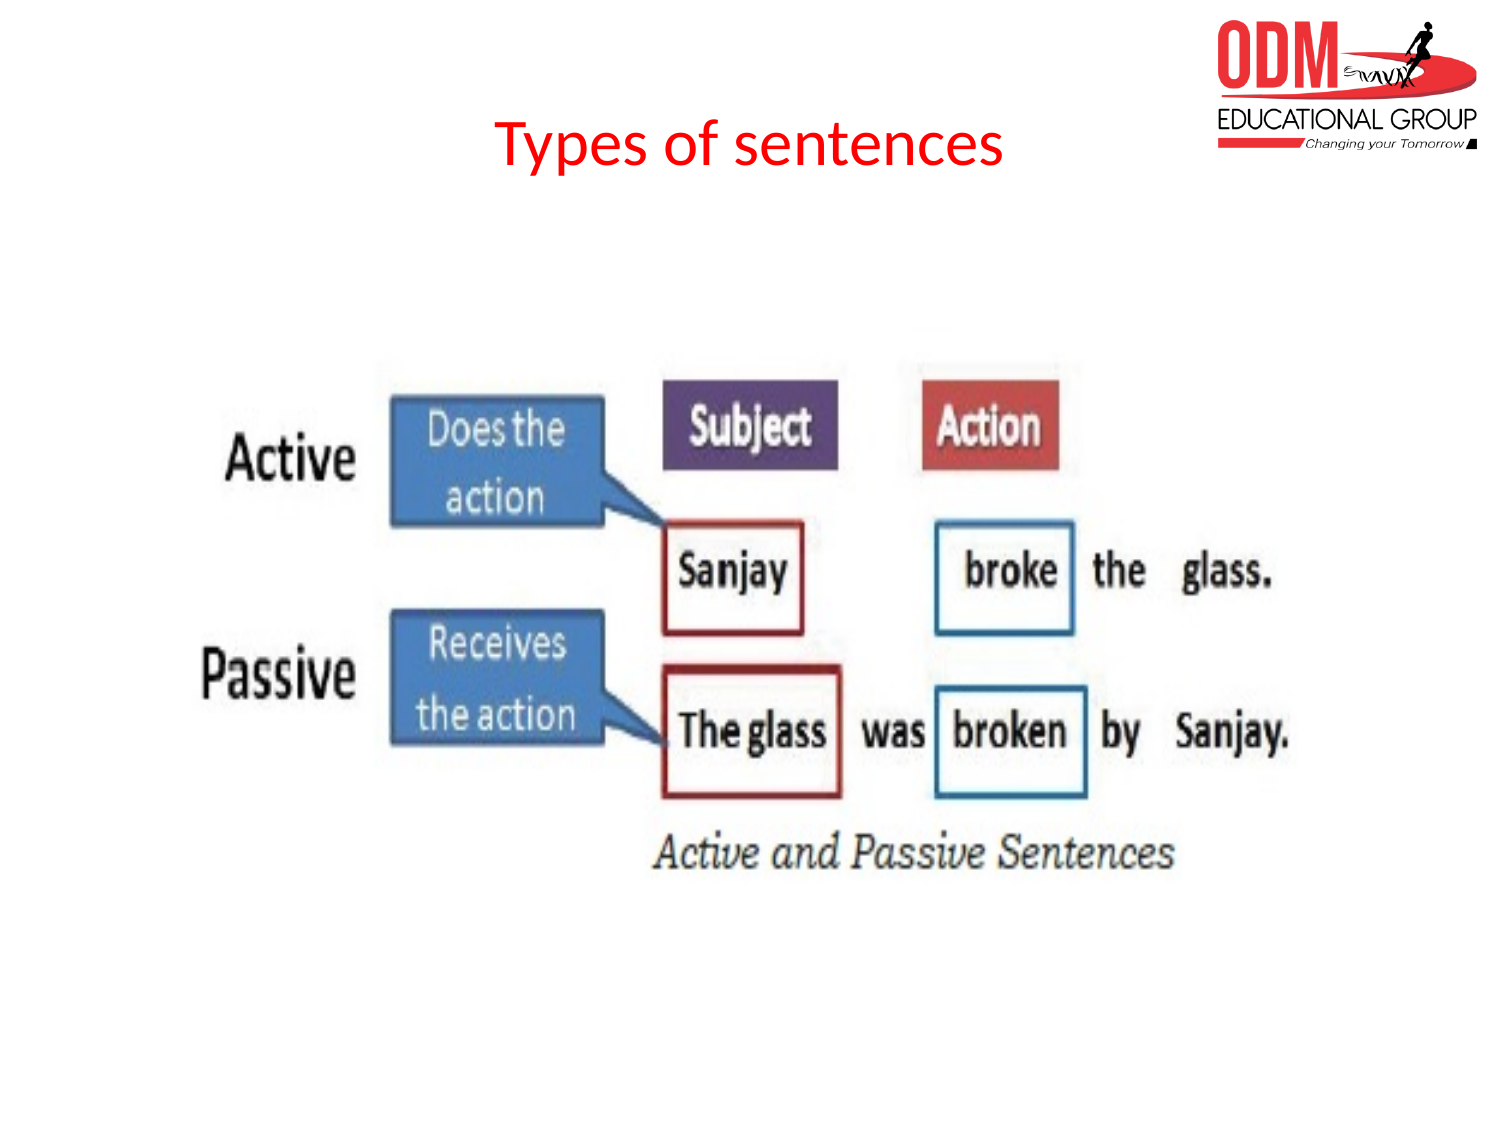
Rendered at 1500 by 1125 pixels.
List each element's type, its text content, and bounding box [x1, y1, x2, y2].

picture [182, 326, 1318, 894]
picture [1217, 20, 1478, 150]
title Types of sentences [75, 45, 1425, 233]
